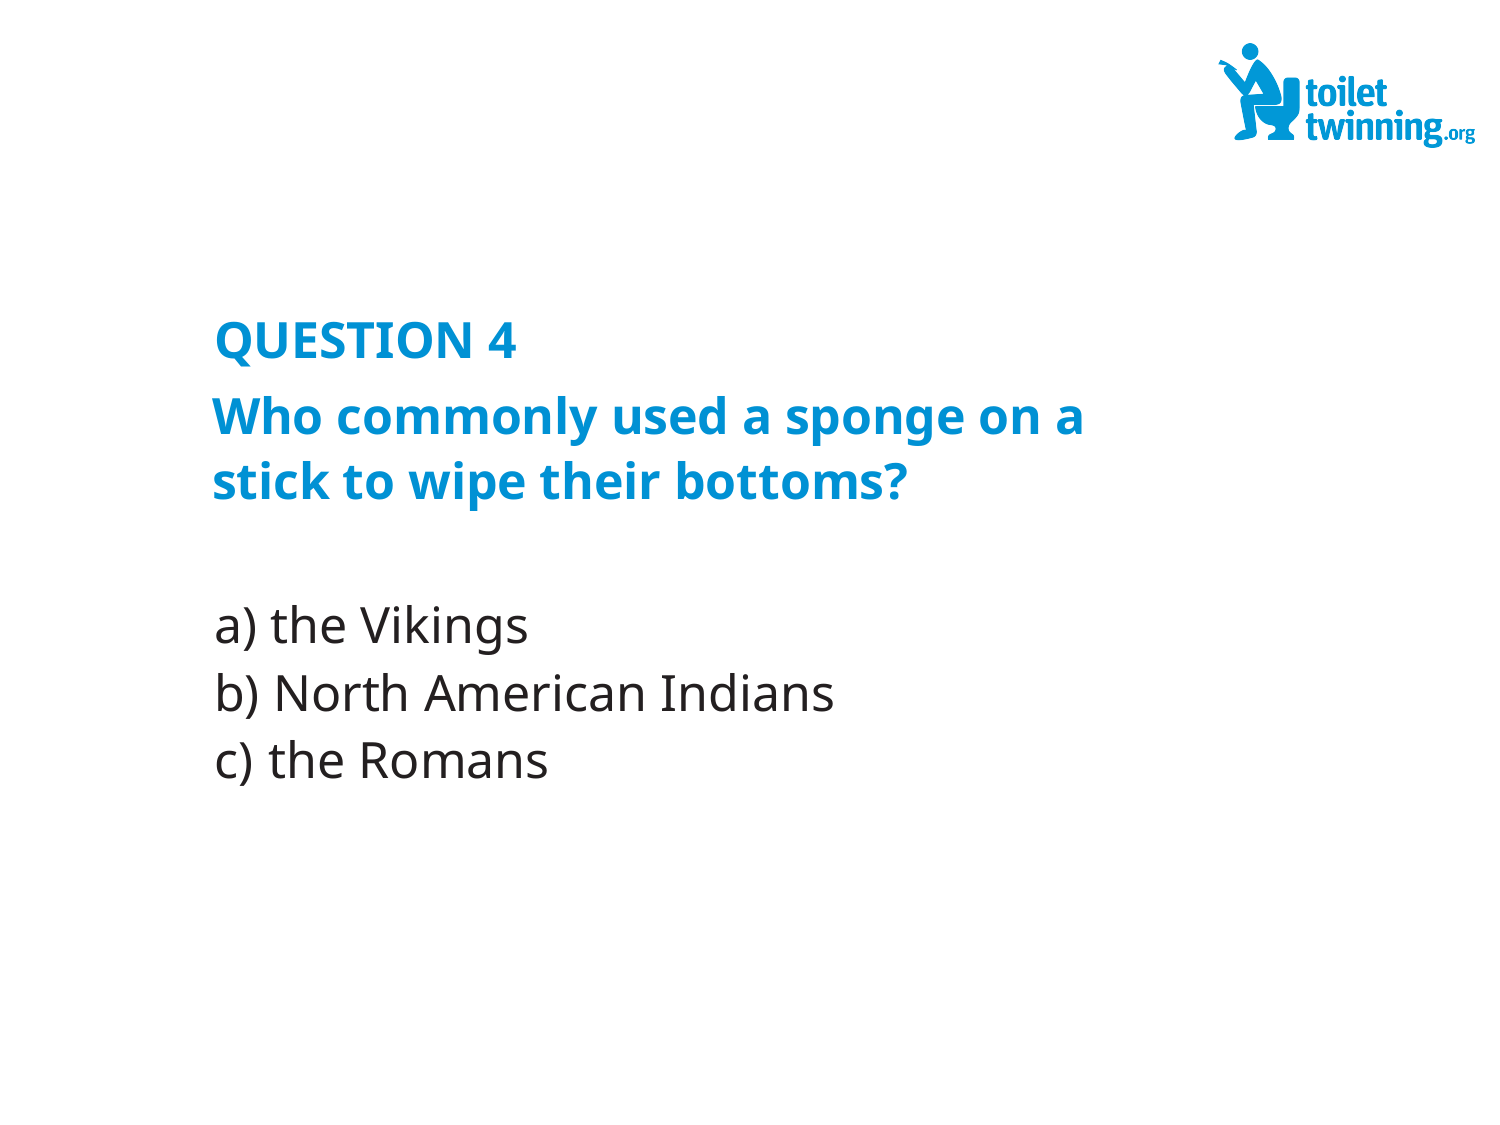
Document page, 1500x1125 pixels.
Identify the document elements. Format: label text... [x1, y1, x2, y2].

picture [1218, 43, 1475, 148]
picture [1218, 43, 1254, 80]
text_box QUESTION 4 Who commonly used a sponge on a stick to wipe their bottoms? the Vikings North American Indians the Romans [197, 296, 1202, 797]
picture [1250, 84, 1261, 94]
